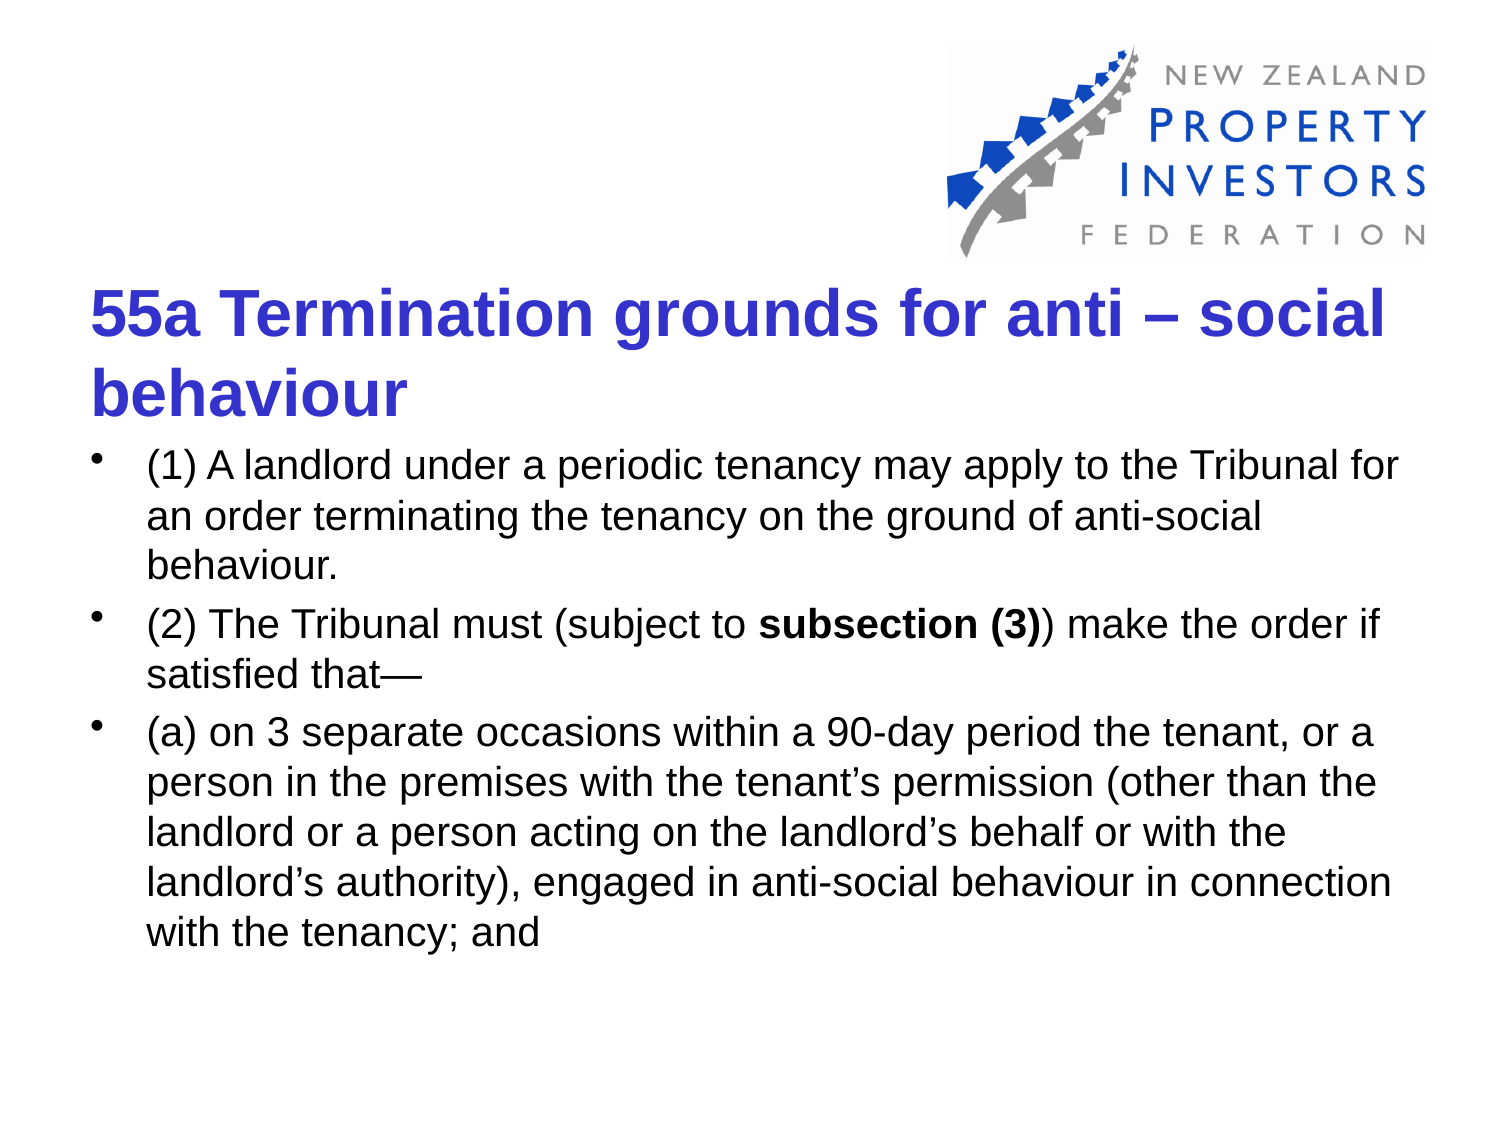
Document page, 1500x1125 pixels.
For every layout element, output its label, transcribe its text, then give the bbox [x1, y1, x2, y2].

list 55a Termination grounds for anti – social behaviour (1) A landlord under a periodic tenancy may apply to the Tribunal for an order terminating the tenancy on the ground of anti-social behaviour. (2) The Tribunal must (subject to subsection (3)) make the order if satisfied that— (a) on 3 separate occasions within a 90-day period the tenant, or a person in the premises with the tenant’s permission (other than the landlord or a person acting on the landlord’s behalf or with the landlord’s authority), engaged in anti-social behaviour in connection with the tenancy; and [74, 262, 1426, 1006]
picture [946, 44, 1426, 258]
